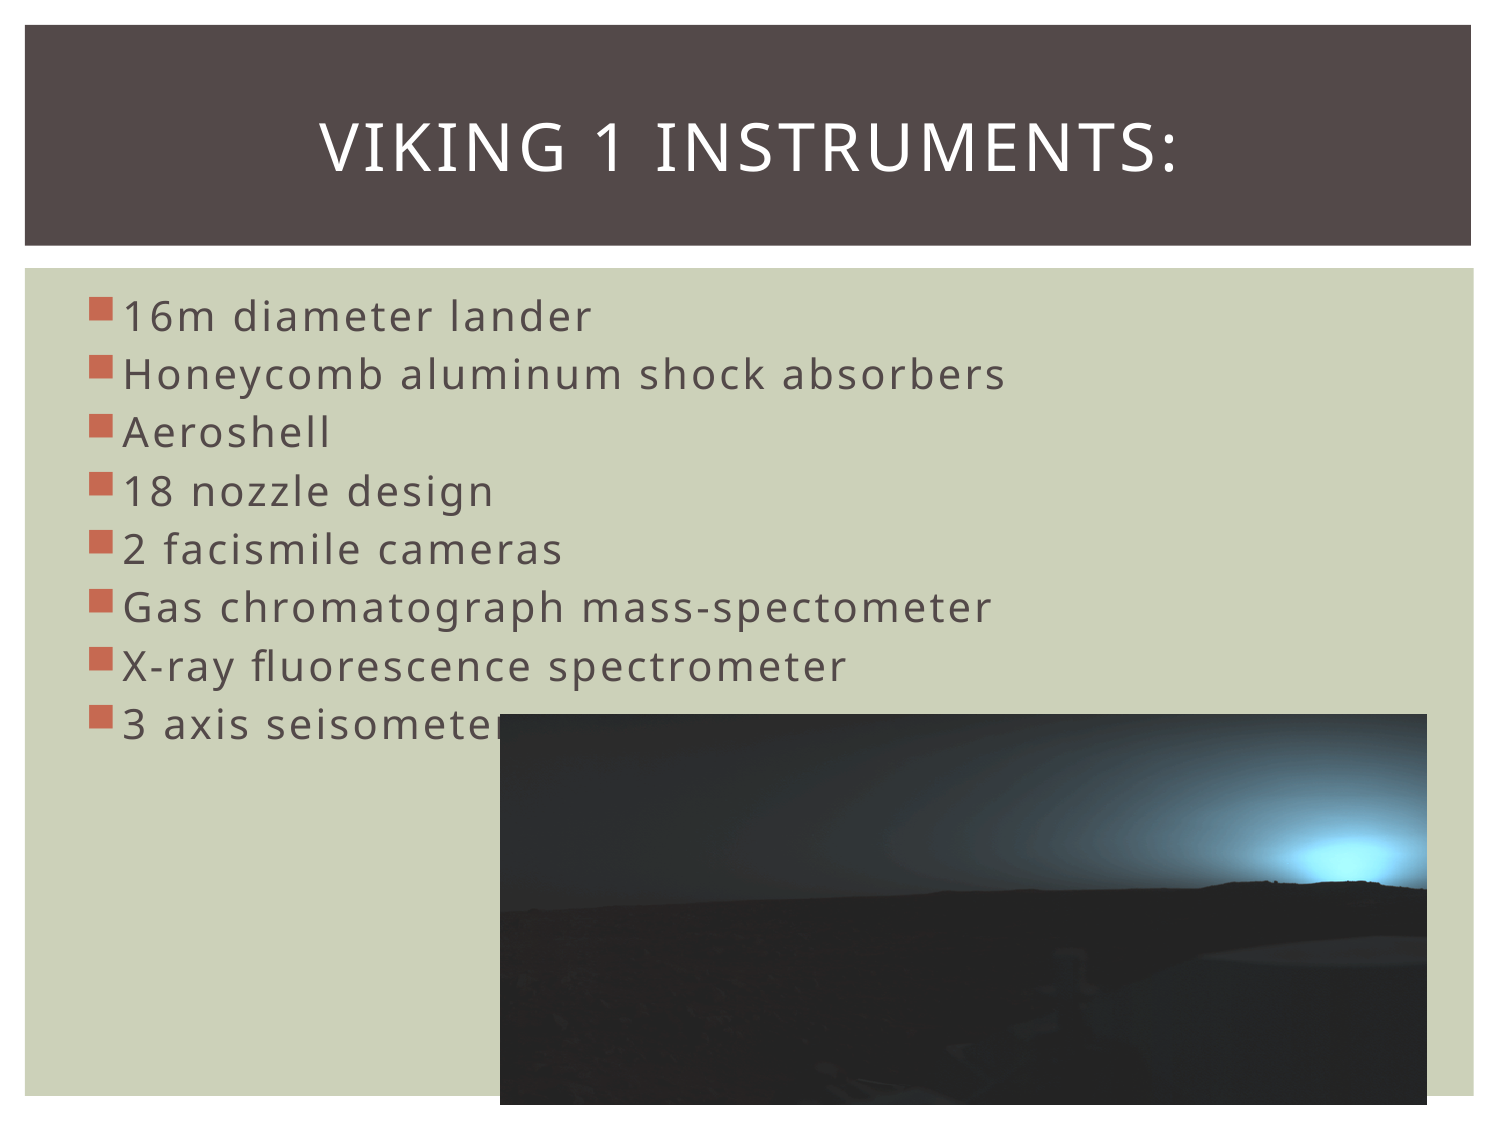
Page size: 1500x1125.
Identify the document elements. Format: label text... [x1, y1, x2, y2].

picture [499, 713, 1427, 1106]
title Viking 1 Instruments: [62, 58, 1438, 232]
list 16m diameter lander Honeycomb aluminum shock absorbers Aeroshell 18 nozzle design 2 facismile cameras Gas chromatograph mass-spectometer X-ray fluorescence spectrometer 3 axis seisometer [62, 281, 1442, 1005]
